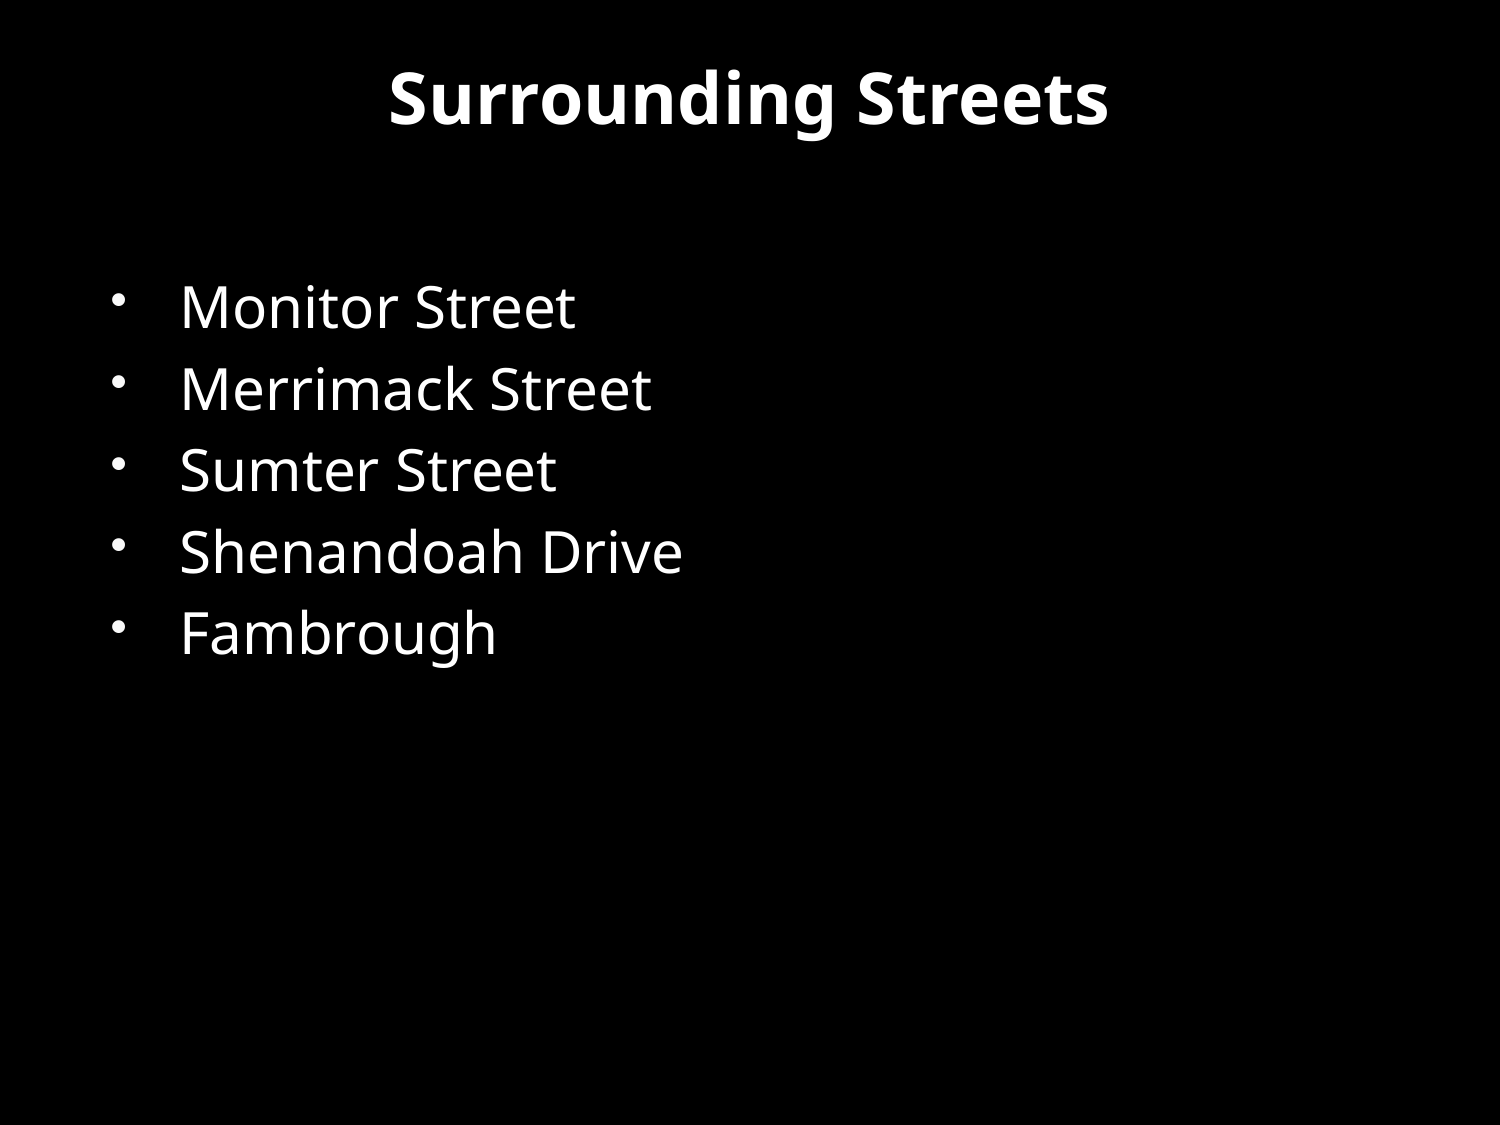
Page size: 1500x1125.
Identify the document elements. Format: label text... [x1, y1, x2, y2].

list Monitor Street Merrimack Street Sumter Street Shenandoah Drive Fambrough [75, 262, 1425, 1035]
title Surrounding Streets [75, 45, 1425, 233]
